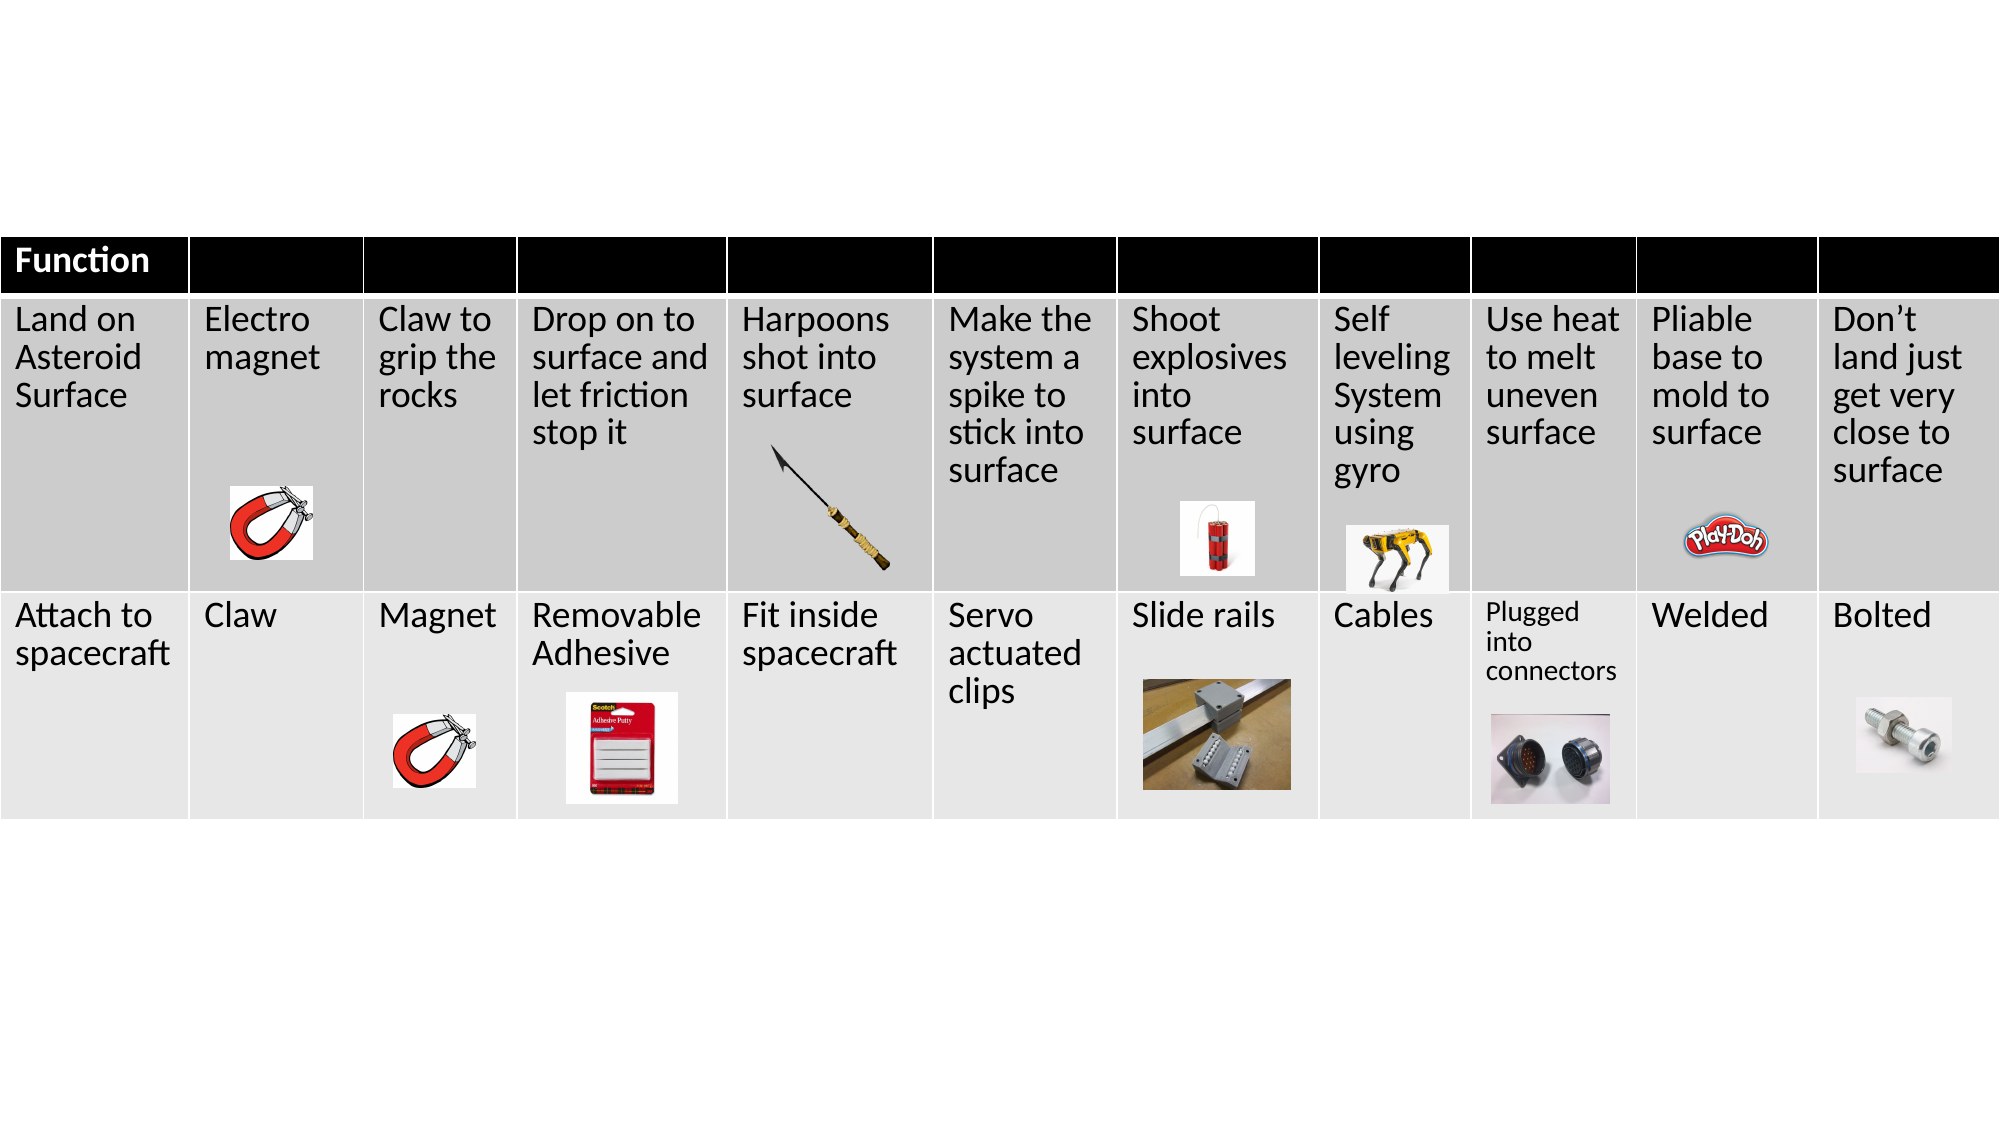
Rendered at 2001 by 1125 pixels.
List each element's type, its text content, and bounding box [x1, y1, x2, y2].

table_cell Claw [190, 593, 363, 819]
table_header [1637, 237, 1817, 293]
table_cell Self leveling System using gyro [1320, 299, 1470, 591]
table_cell Fit inside spacecraft [728, 593, 932, 819]
table_header [190, 237, 363, 293]
table_header [1819, 237, 1999, 293]
table_cell Slide rails [1118, 593, 1318, 819]
table_cell Land on Asteroid Surface [1, 299, 188, 591]
picture [1491, 714, 1610, 804]
picture [1856, 697, 1952, 773]
table_header [364, 237, 516, 293]
table_cell Magnet [364, 593, 516, 819]
table_cell Attach to spacecraft [1, 593, 188, 819]
picture [1346, 525, 1449, 594]
table_header [1472, 237, 1636, 293]
table_cell Plugged into connectors [1472, 593, 1636, 819]
table_header [1118, 237, 1318, 293]
table_header [934, 237, 1116, 293]
table_header [518, 237, 726, 293]
table_cell Bolted [1819, 593, 1999, 819]
picture [760, 438, 898, 576]
table_cell Shoot explosives into surface [1118, 299, 1318, 591]
table_cell Make the system a spike to stick into surface [934, 299, 1116, 591]
table_cell Cables [1320, 593, 1470, 819]
picture [1679, 510, 1770, 560]
table_cell Welded [1637, 593, 1817, 819]
table_cell Drop on to surface and let friction stop it [518, 299, 726, 591]
table_header [1320, 237, 1470, 293]
table_header Function [1, 237, 188, 293]
table_cell Removable Adhesive [518, 593, 726, 819]
table_header [728, 237, 932, 293]
picture [393, 714, 476, 788]
picture [1180, 501, 1255, 576]
table_cell Use heat to melt uneven surface [1472, 299, 1636, 591]
picture [566, 692, 678, 804]
table_cell Pliable base to mold to surface [1637, 299, 1817, 591]
table_cell Servo actuated clips [934, 593, 1116, 819]
table_cell Electro magnet [190, 299, 363, 591]
picture [1143, 679, 1291, 790]
table_cell Harpoons shot into surface [728, 299, 932, 591]
picture [230, 486, 313, 560]
table_cell Don’t land just get very close to surface [1819, 299, 1999, 591]
table_cell Claw to grip the rocks [364, 299, 516, 591]
